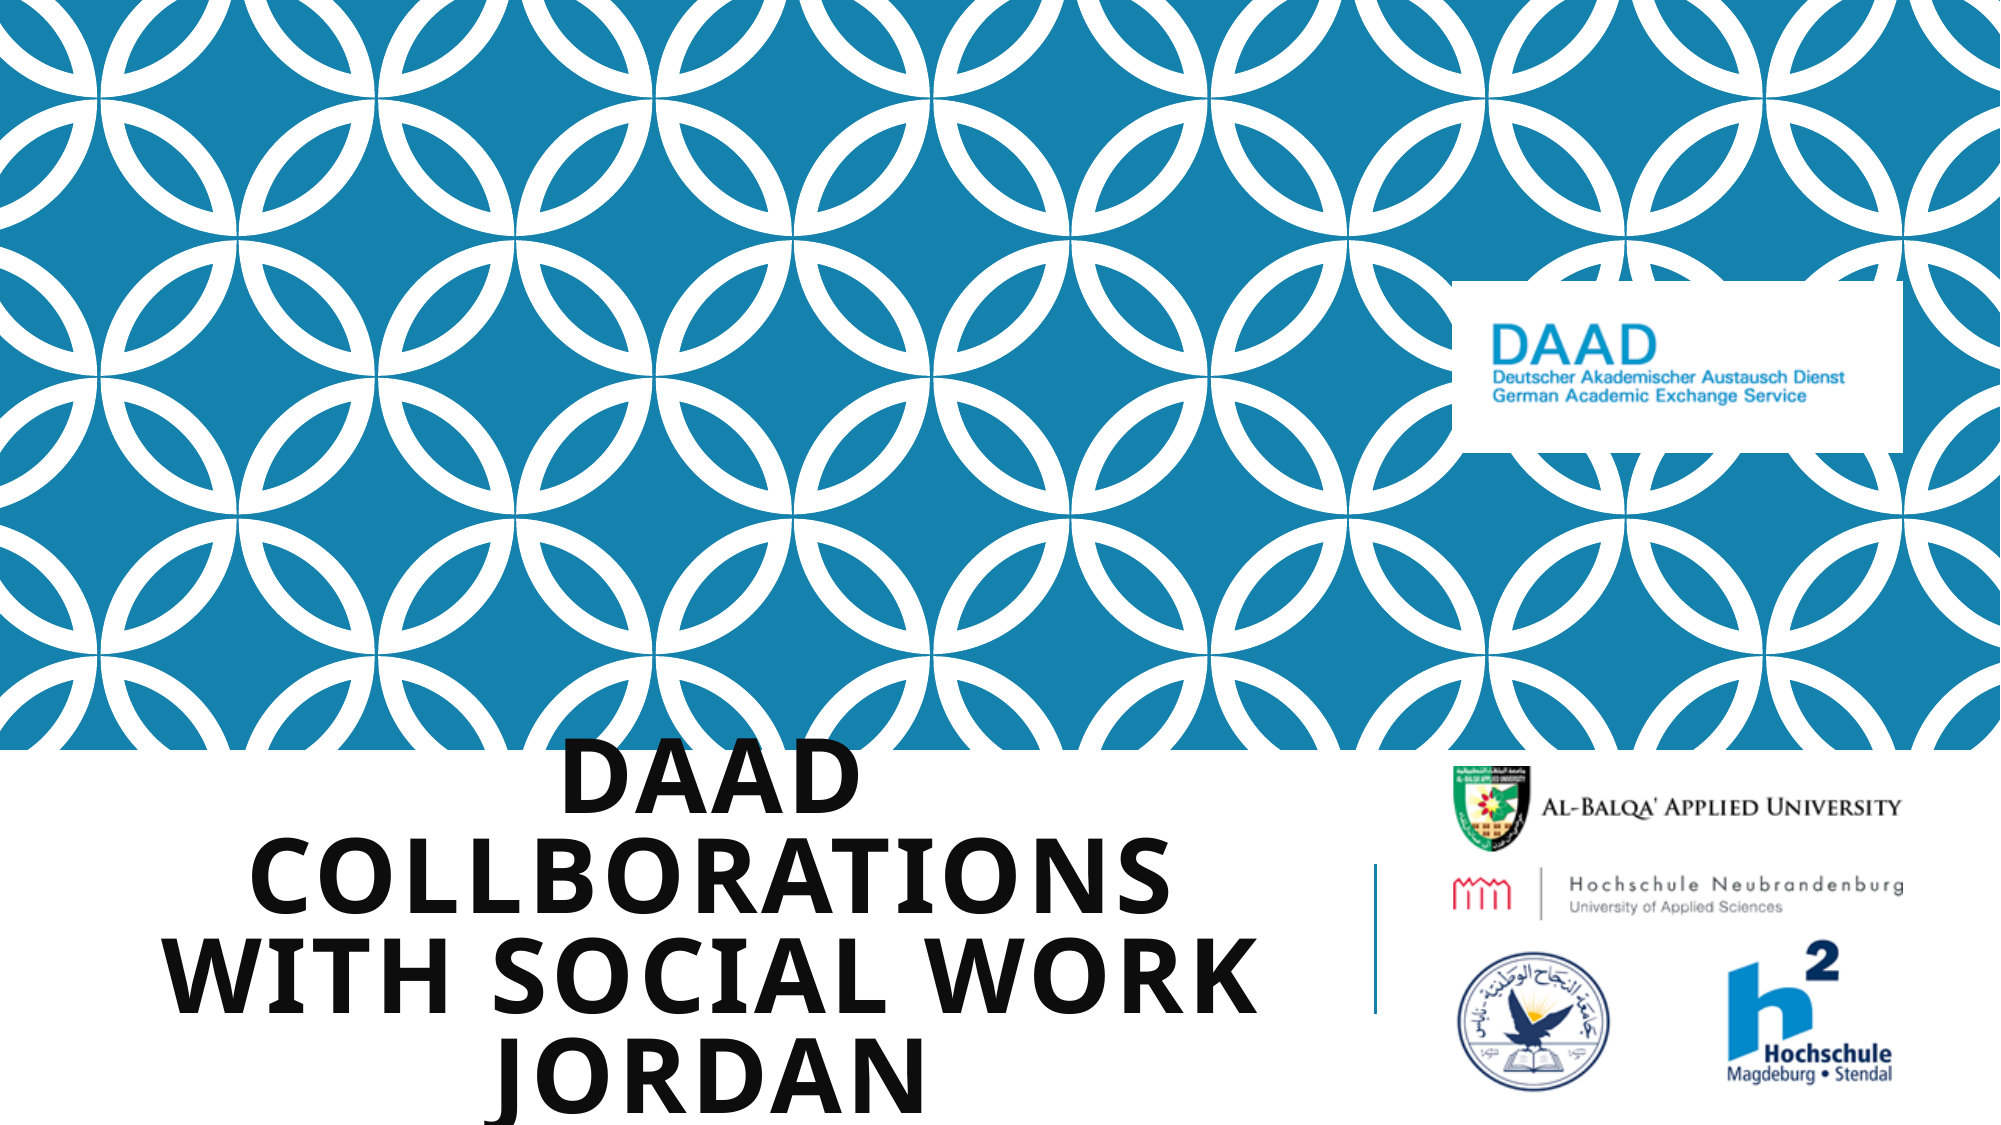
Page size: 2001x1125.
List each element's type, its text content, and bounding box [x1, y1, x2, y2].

picture [1452, 766, 1903, 1097]
picture [1452, 281, 1903, 453]
title DAAD COLLBORATIONS WITH SOCIAL WORK JORDAN [75, 813, 1350, 1054]
